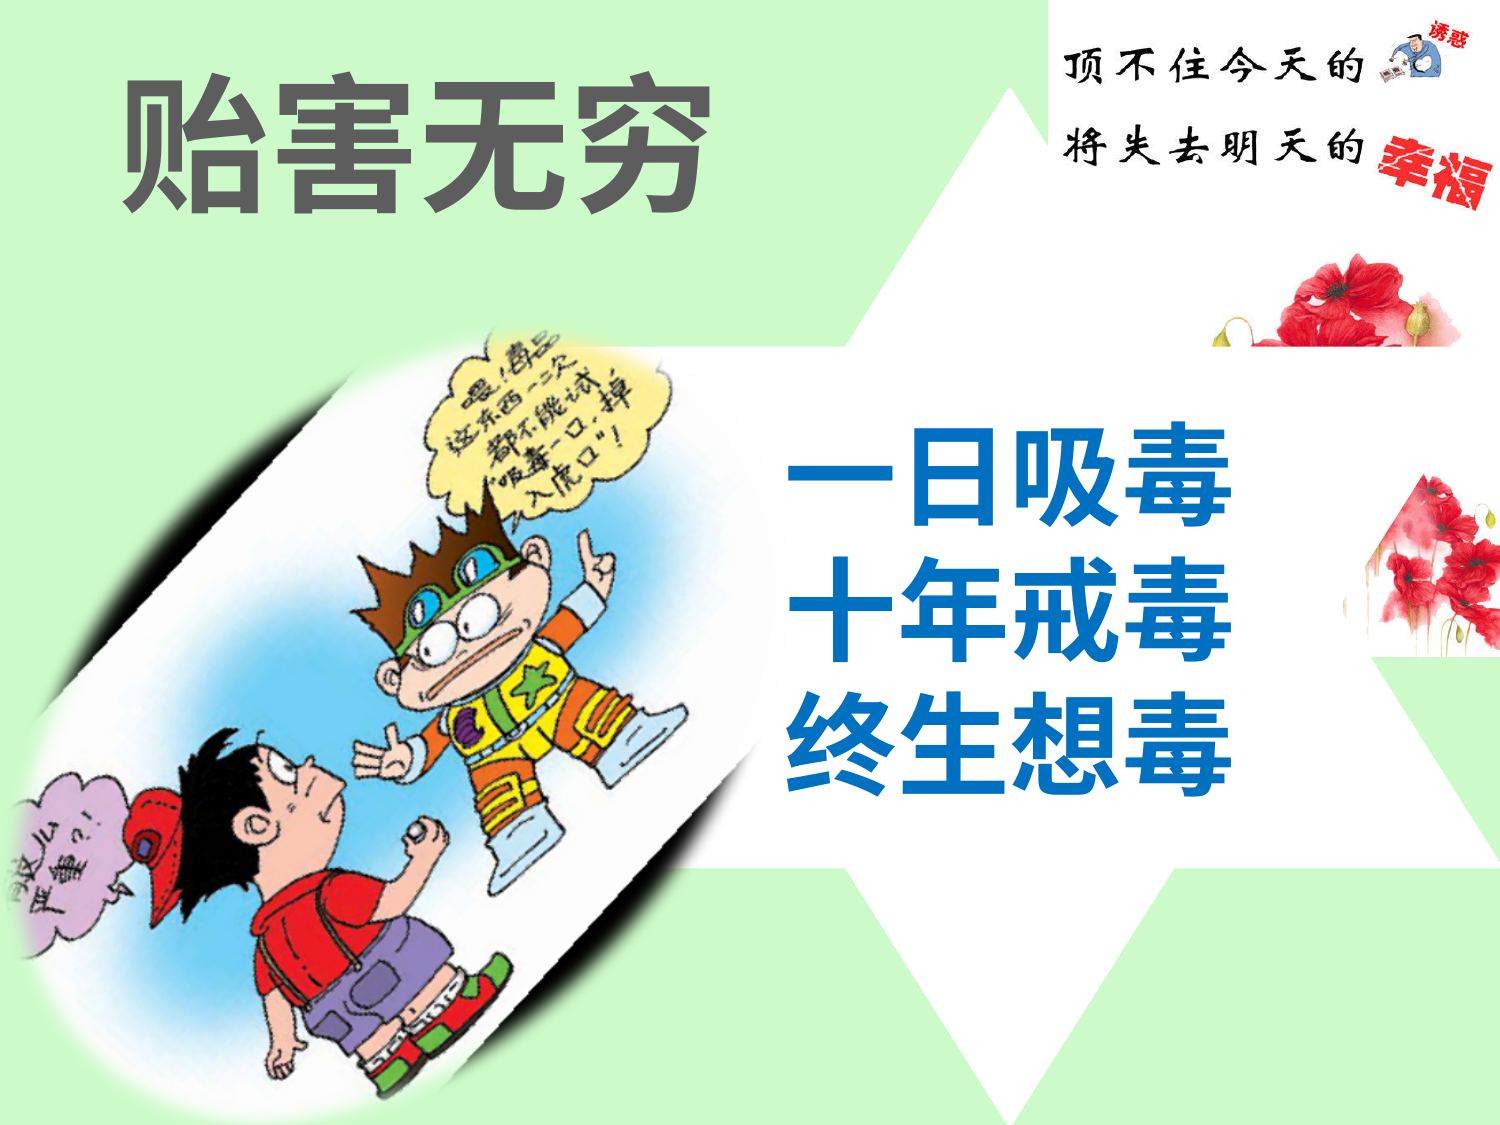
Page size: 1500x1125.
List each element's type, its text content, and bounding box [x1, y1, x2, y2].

text_box 贻害无穷 [76, 42, 762, 238]
picture [1047, 0, 1500, 658]
text_box 一日吸毒 十年戒毒 终生想毒 [624, 87, 1500, 1125]
picture [0, 346, 866, 1113]
